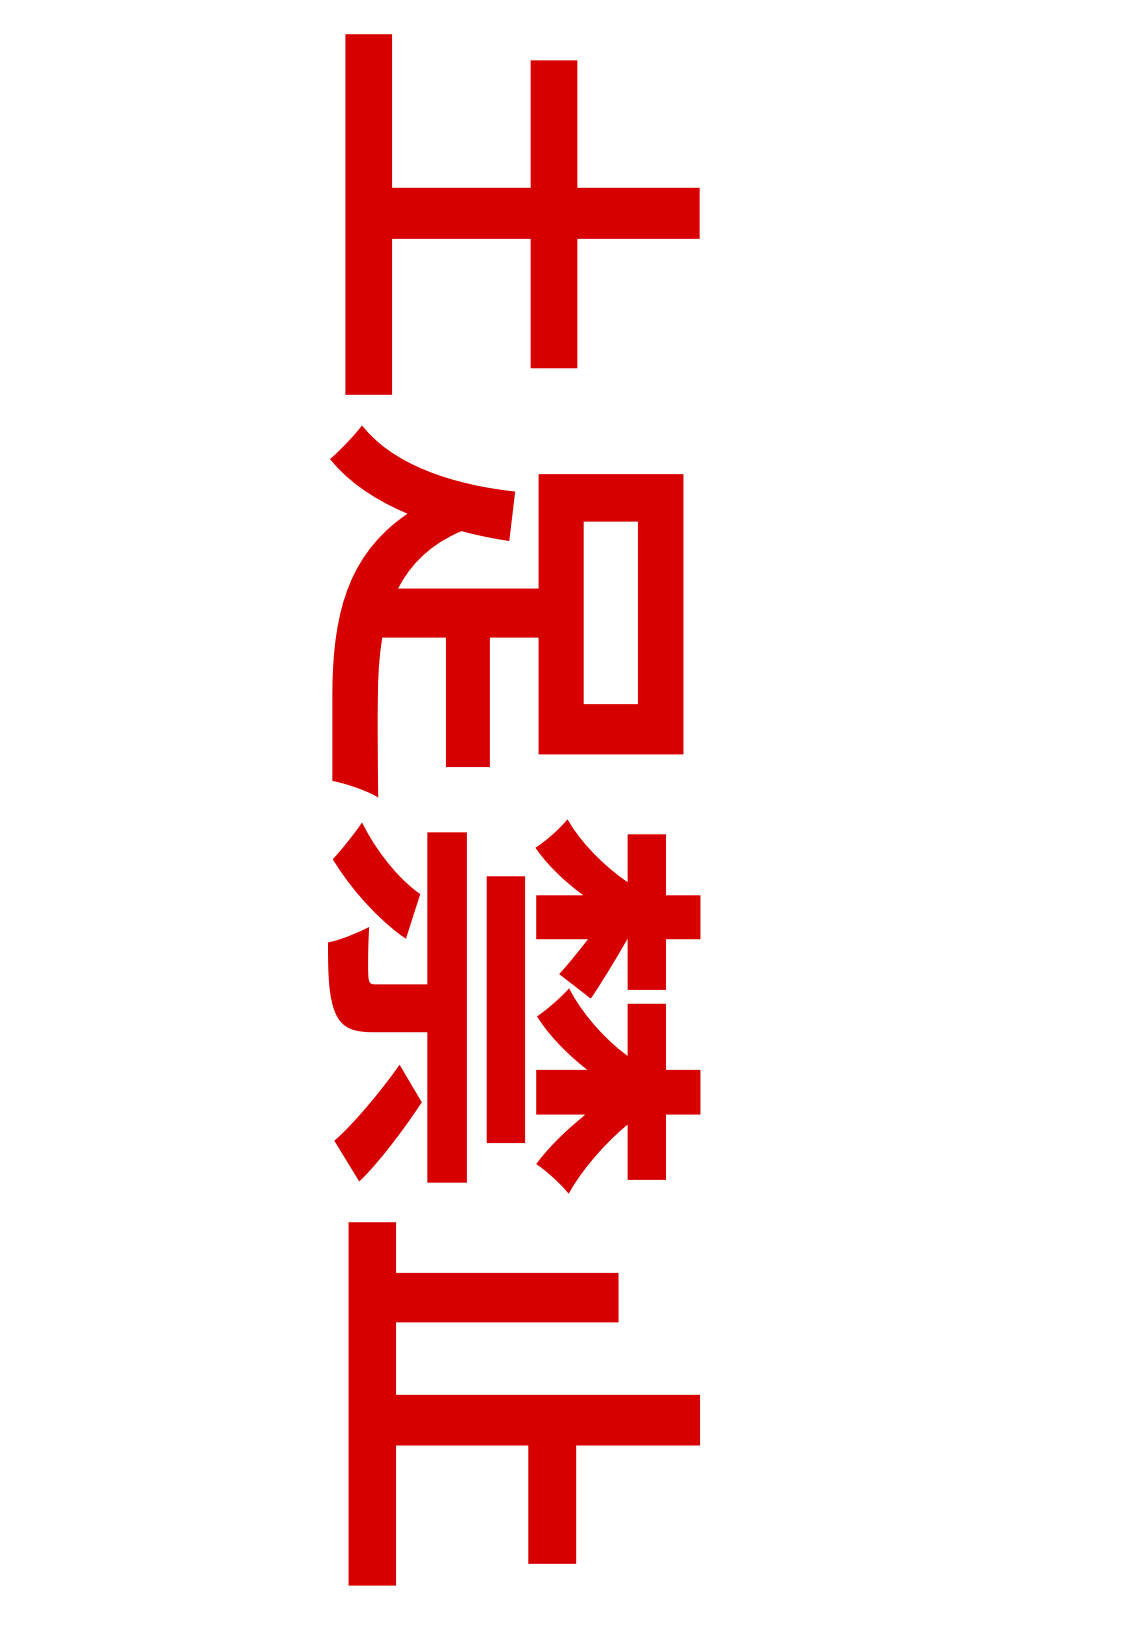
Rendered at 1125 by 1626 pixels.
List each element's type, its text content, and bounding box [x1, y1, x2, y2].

text_box 土足禁止 [278, 0, 814, 1619]
